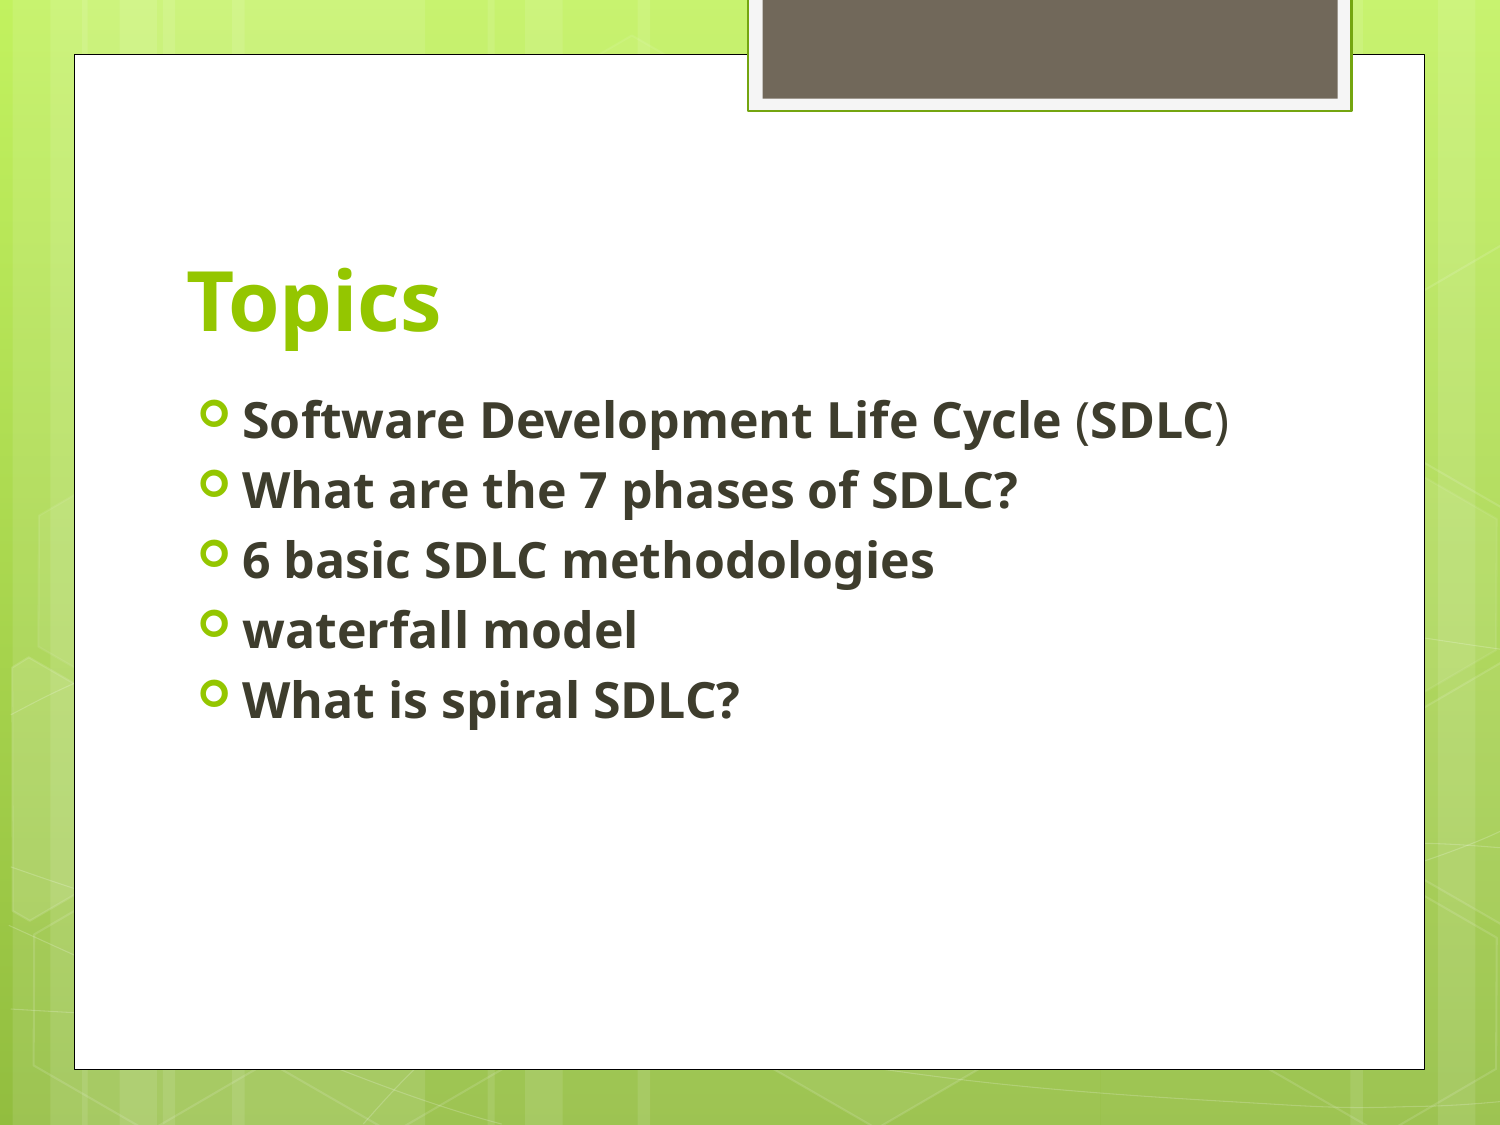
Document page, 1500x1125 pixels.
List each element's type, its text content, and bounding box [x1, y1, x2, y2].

title Topics [171, 168, 1324, 357]
list Software Development Life Cycle (SDLC) What are the 7 phases of SDLC? 6 basic SDLC methodologies waterfall model What is spiral SDLC? [171, 381, 1283, 957]
